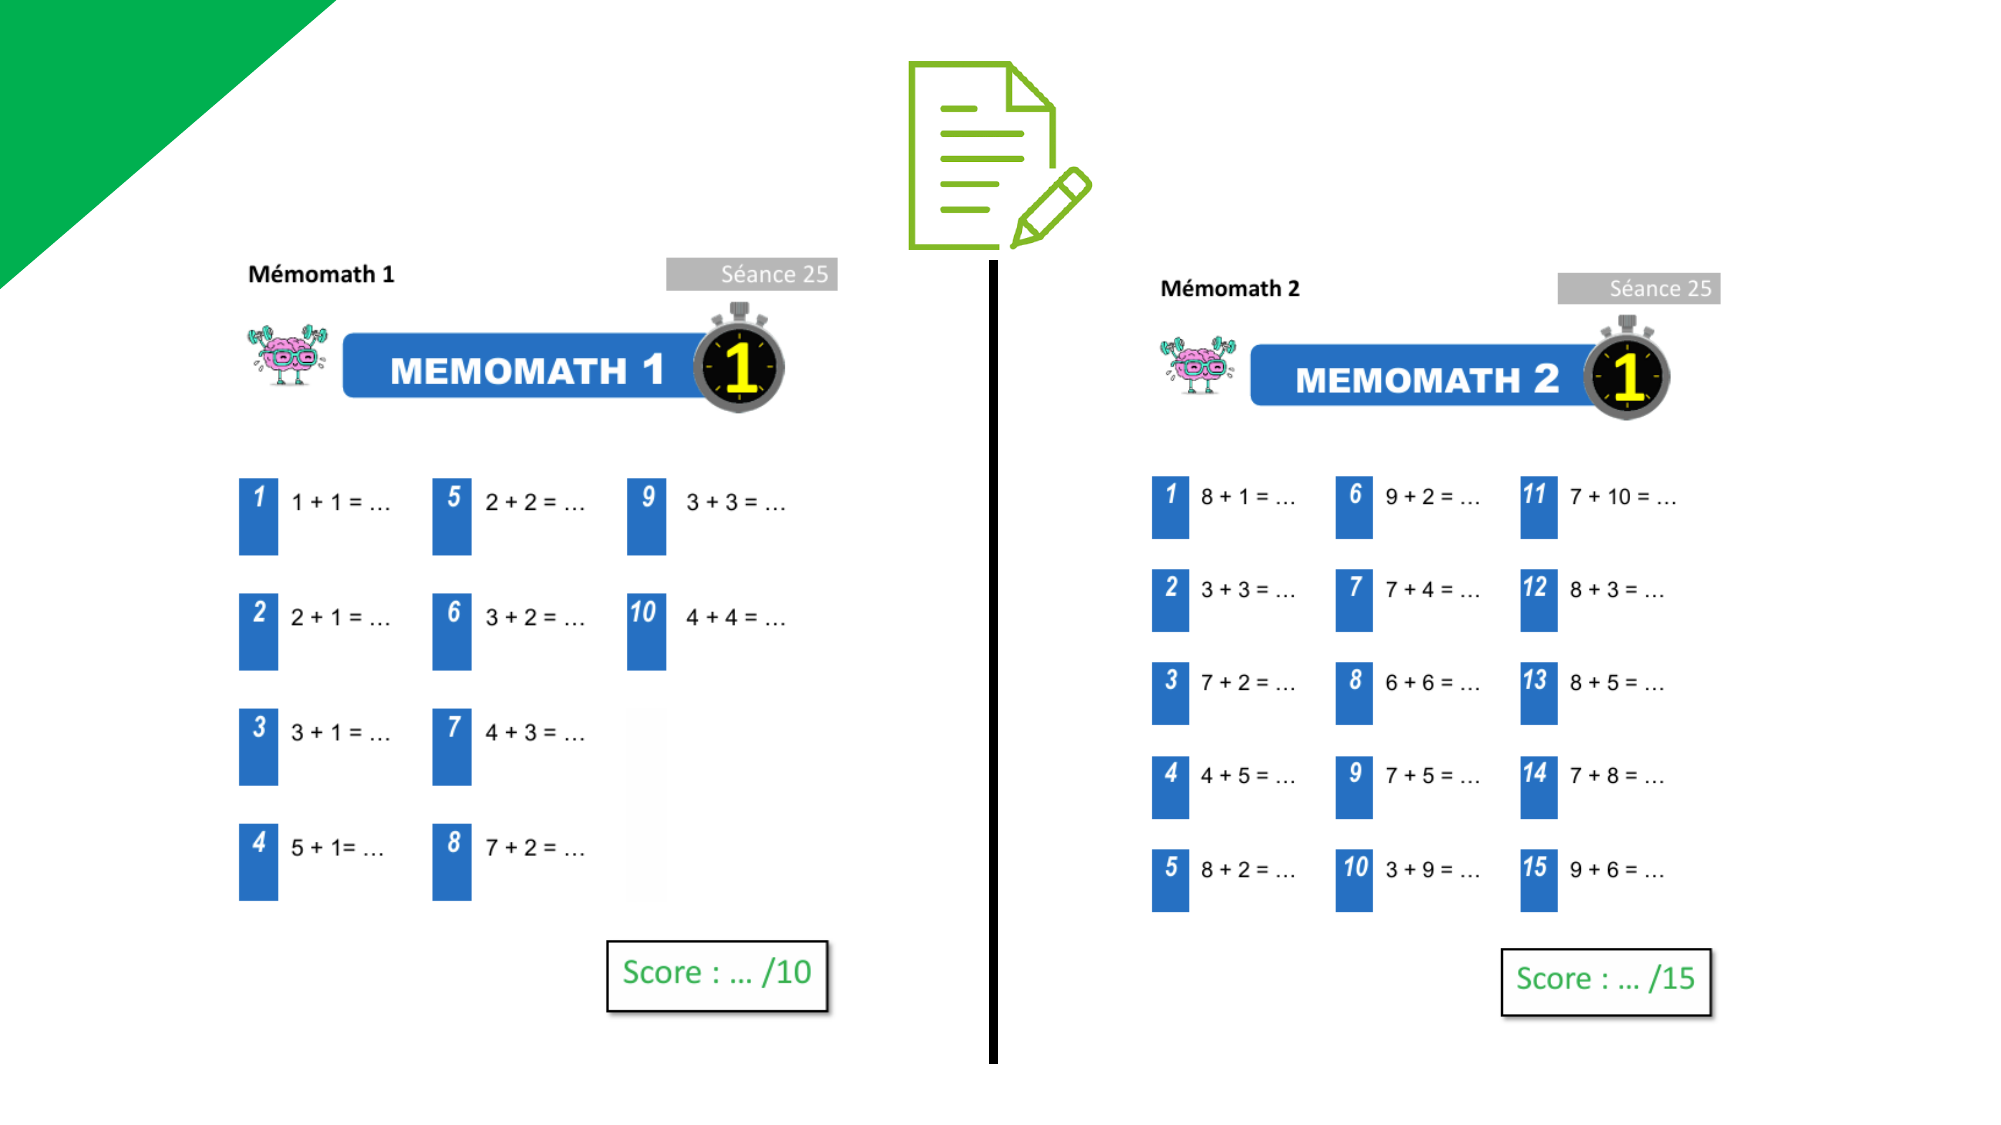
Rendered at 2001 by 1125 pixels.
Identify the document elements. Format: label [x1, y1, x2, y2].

picture [906, 61, 1094, 250]
picture [211, 237, 839, 1064]
picture [1130, 259, 1730, 1040]
text_box [0, 0, 337, 290]
